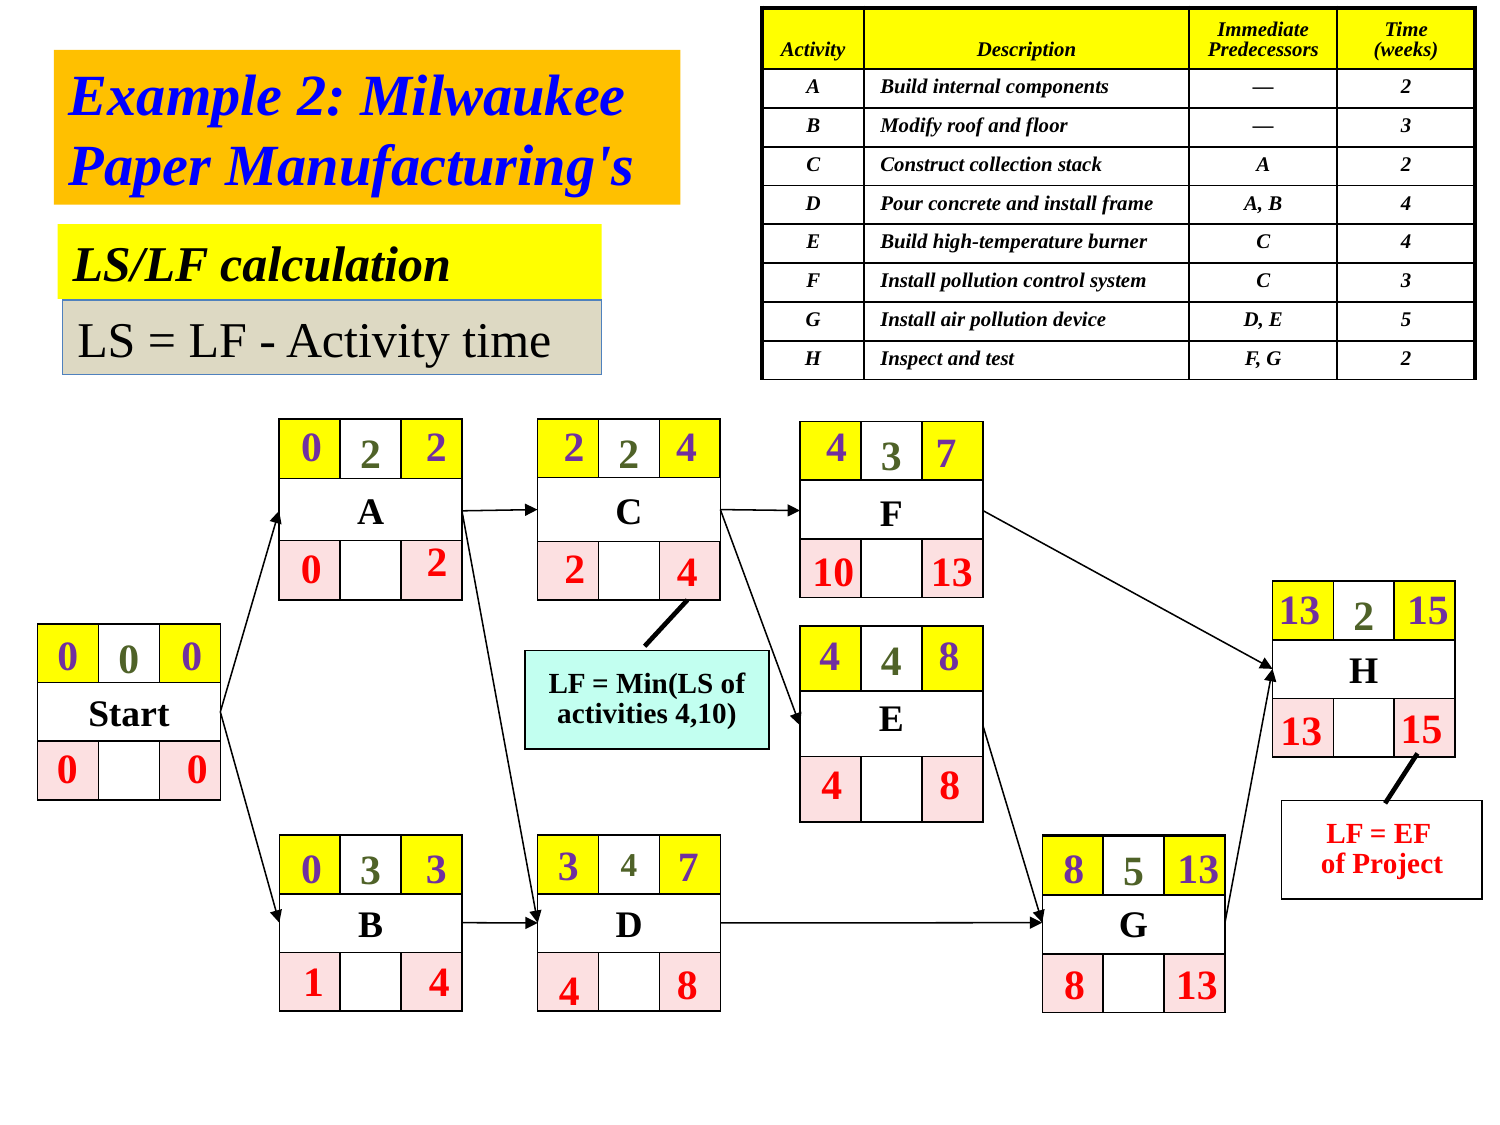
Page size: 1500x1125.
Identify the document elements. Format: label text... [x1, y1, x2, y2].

table_cell Inspect and test [865, 342, 1188, 379]
table_cell — [1190, 109, 1336, 146]
table_cell Construct collection stack [865, 148, 1188, 185]
table_header Immediate Predecessors [1190, 10, 1336, 68]
text_box LS/LF calculation [57, 224, 602, 299]
table_header Time (weeks) [1338, 10, 1473, 68]
table_header Activity [764, 10, 863, 68]
table_cell Install pollution control system [865, 264, 1188, 301]
text_box Example 2: Milwaukee Paper Manufacturing's [53, 49, 681, 205]
table_cell A [1190, 148, 1336, 185]
table_cell D [764, 186, 863, 223]
table_cell C [764, 148, 863, 185]
table_cell 5 [1338, 303, 1473, 340]
table_cell Build internal components [865, 70, 1188, 107]
table_cell F [764, 264, 863, 301]
table_cell E [764, 225, 863, 262]
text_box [37, 412, 1476, 1013]
table_cell D, E [1190, 303, 1336, 340]
table_header Description [865, 10, 1188, 68]
table_cell Build high-temperature burner [865, 225, 1188, 262]
table_cell 3 [1338, 109, 1473, 146]
table_cell 2 [1338, 148, 1473, 185]
table_cell 4 [1338, 186, 1473, 223]
table_cell H [764, 342, 863, 379]
table_cell 3 [1338, 264, 1473, 301]
table_cell B [764, 109, 863, 146]
table_cell Pour concrete and install frame [865, 186, 1188, 223]
table_cell C [1190, 264, 1336, 301]
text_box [1281, 694, 1483, 901]
table_cell — [1190, 70, 1336, 107]
table_cell F, G [1190, 342, 1336, 379]
table_cell Install air pollution device [865, 303, 1188, 340]
table_cell A, B [1190, 186, 1336, 223]
table_cell 2 [1338, 70, 1473, 107]
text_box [524, 537, 770, 751]
table_cell A [764, 70, 863, 107]
text_box LS = LF - Activity time [62, 299, 602, 375]
table_cell 2 [1338, 342, 1473, 379]
table_cell G [764, 303, 863, 340]
table_cell C [1190, 225, 1336, 262]
table_cell 4 [1338, 225, 1473, 262]
table_cell Modify roof and floor [865, 109, 1188, 146]
